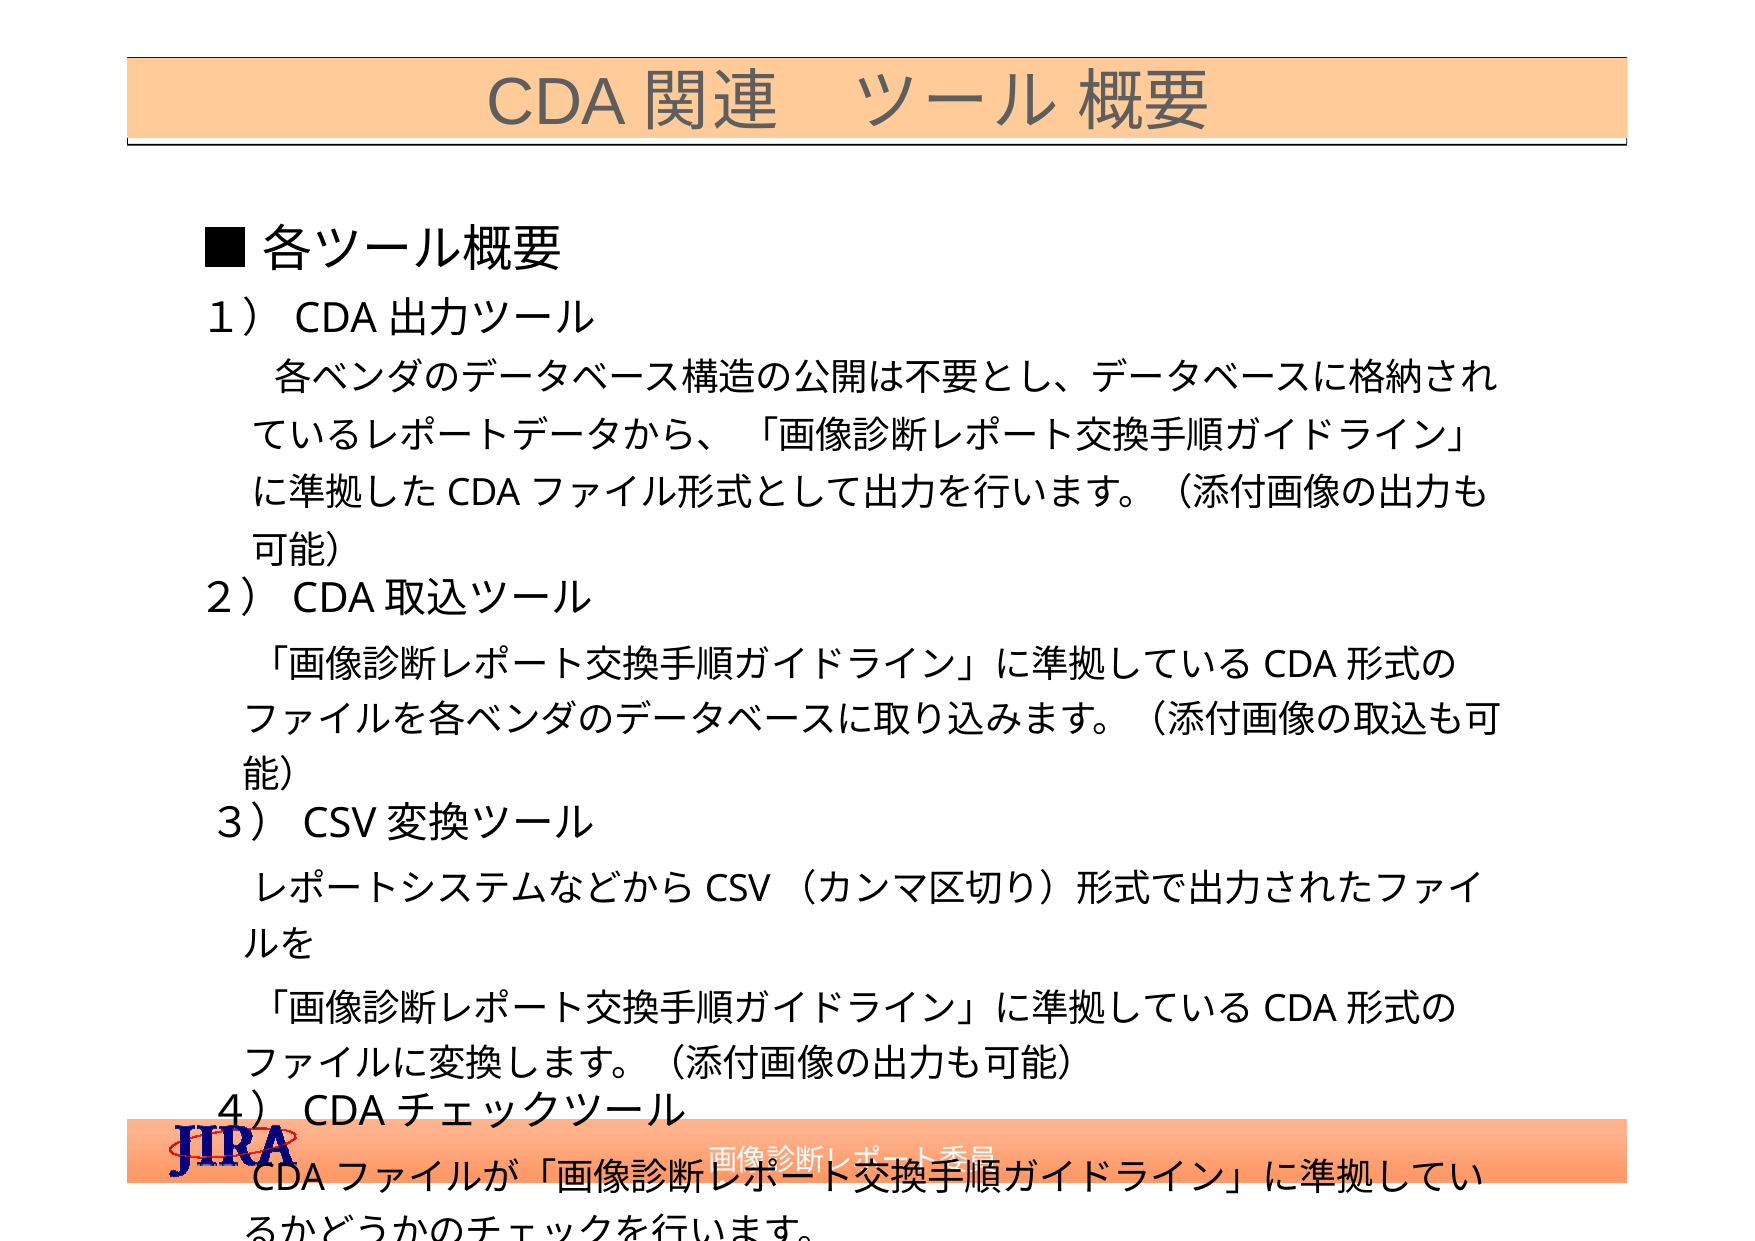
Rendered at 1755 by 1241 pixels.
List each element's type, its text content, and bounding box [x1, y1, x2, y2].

picture [127, 1119, 198, 1183]
picture [1512, 1119, 1627, 1183]
text_box CDA関連 ツール 概要 [127, 57, 1627, 138]
text_box ■各ツール概要 １）CDA出力ツール 各ベンダのデータベース構造の公開は不要とし、データベースに格納されているレポートデータから、 「画像診断レポート交換手順ガイドライン」 に準拠したCDAファイル形式として出力を行います。（添付画像の出力も可能） ２）CDA取込ツール 「画像診断レポート交換手順ガイドライン」に準拠しているCDA形式のファイルを各ベンダのデータベースに取り込みます。（添付画像の取込も可能） ３）CSV変換ツール レポートシステムなどからCSV（カンマ区切り）形式で出力されたファイルを 「画像診断レポート交換手順ガイドライン」に準拠しているCDA形式のファイルに変換します。（添付画像の出力も可能） ４）CDAチェックツール CDAファイルが「画像診断レポート交換手順ガイドライン」に準拠しているかどうかのチェックを行います。 [198, 199, 1512, 1241]
